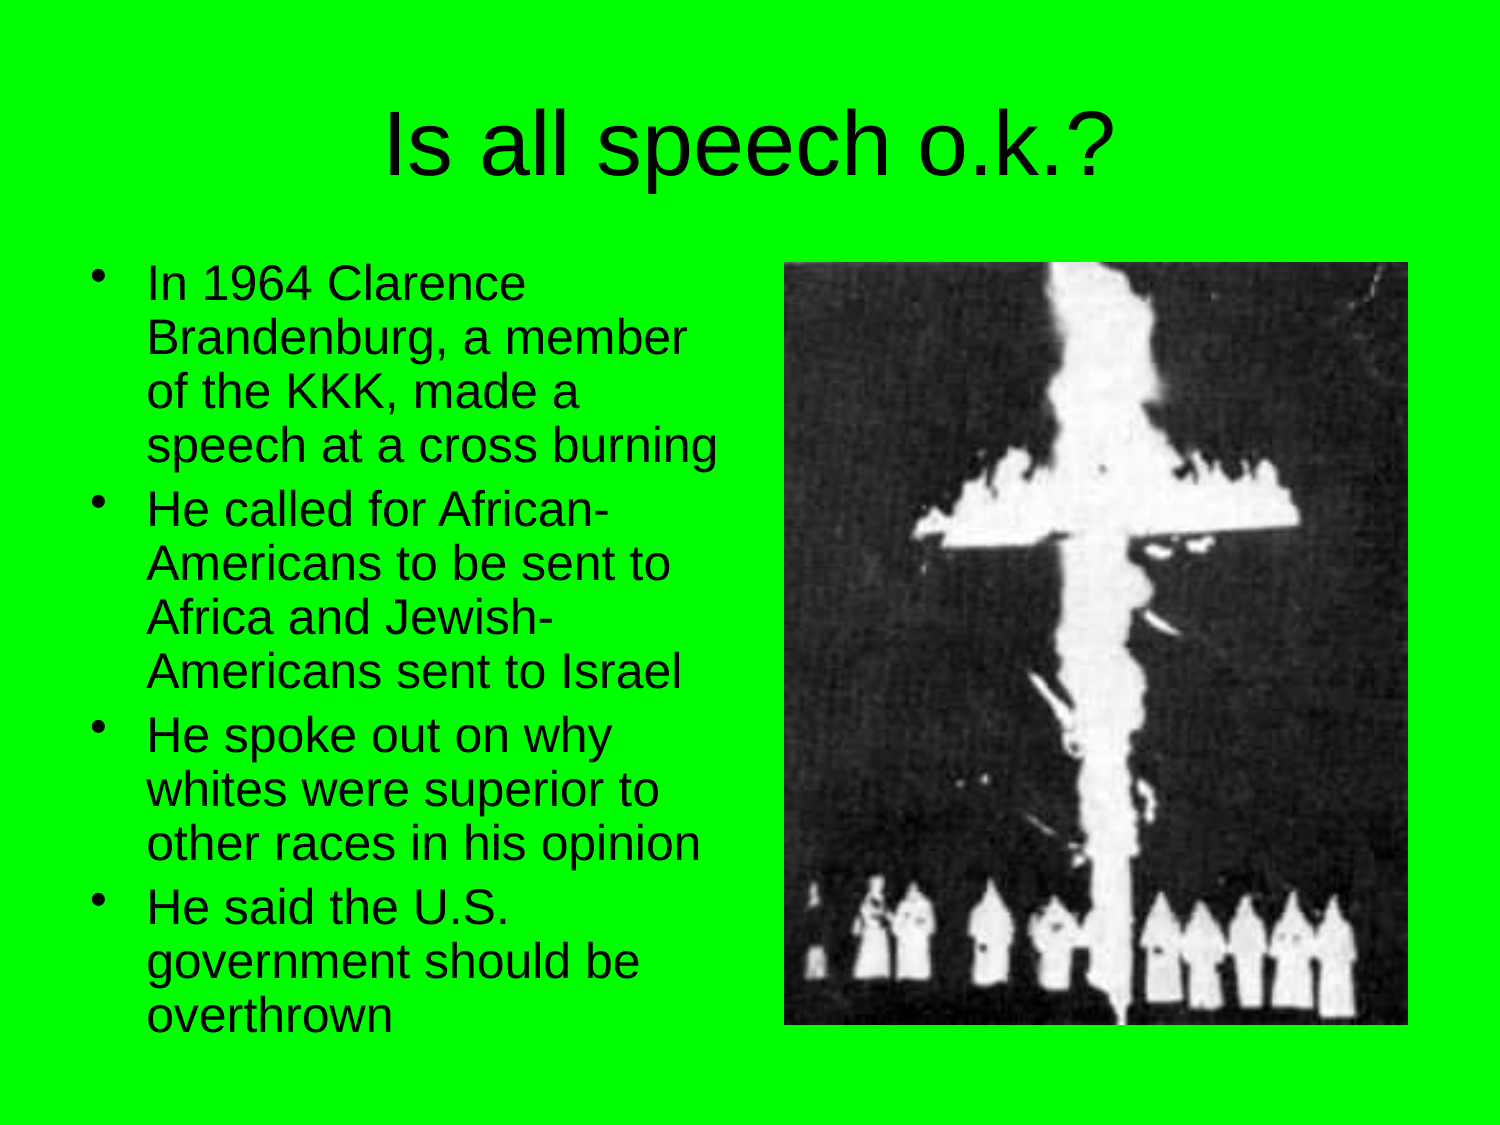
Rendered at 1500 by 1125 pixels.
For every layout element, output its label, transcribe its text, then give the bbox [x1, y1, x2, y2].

title Is all speech o.k.? [75, 45, 1425, 233]
list In 1964 Clarence Brandenburg, a member of the KKK, made a speech at a cross burning He called for African-Americans to be sent to Africa and Jewish-Americans sent to Israel He spoke out on why whites were superior to other races in his opinion He said the U.S. government should be overthrown [75, 249, 738, 1075]
picture [784, 262, 1408, 1026]
